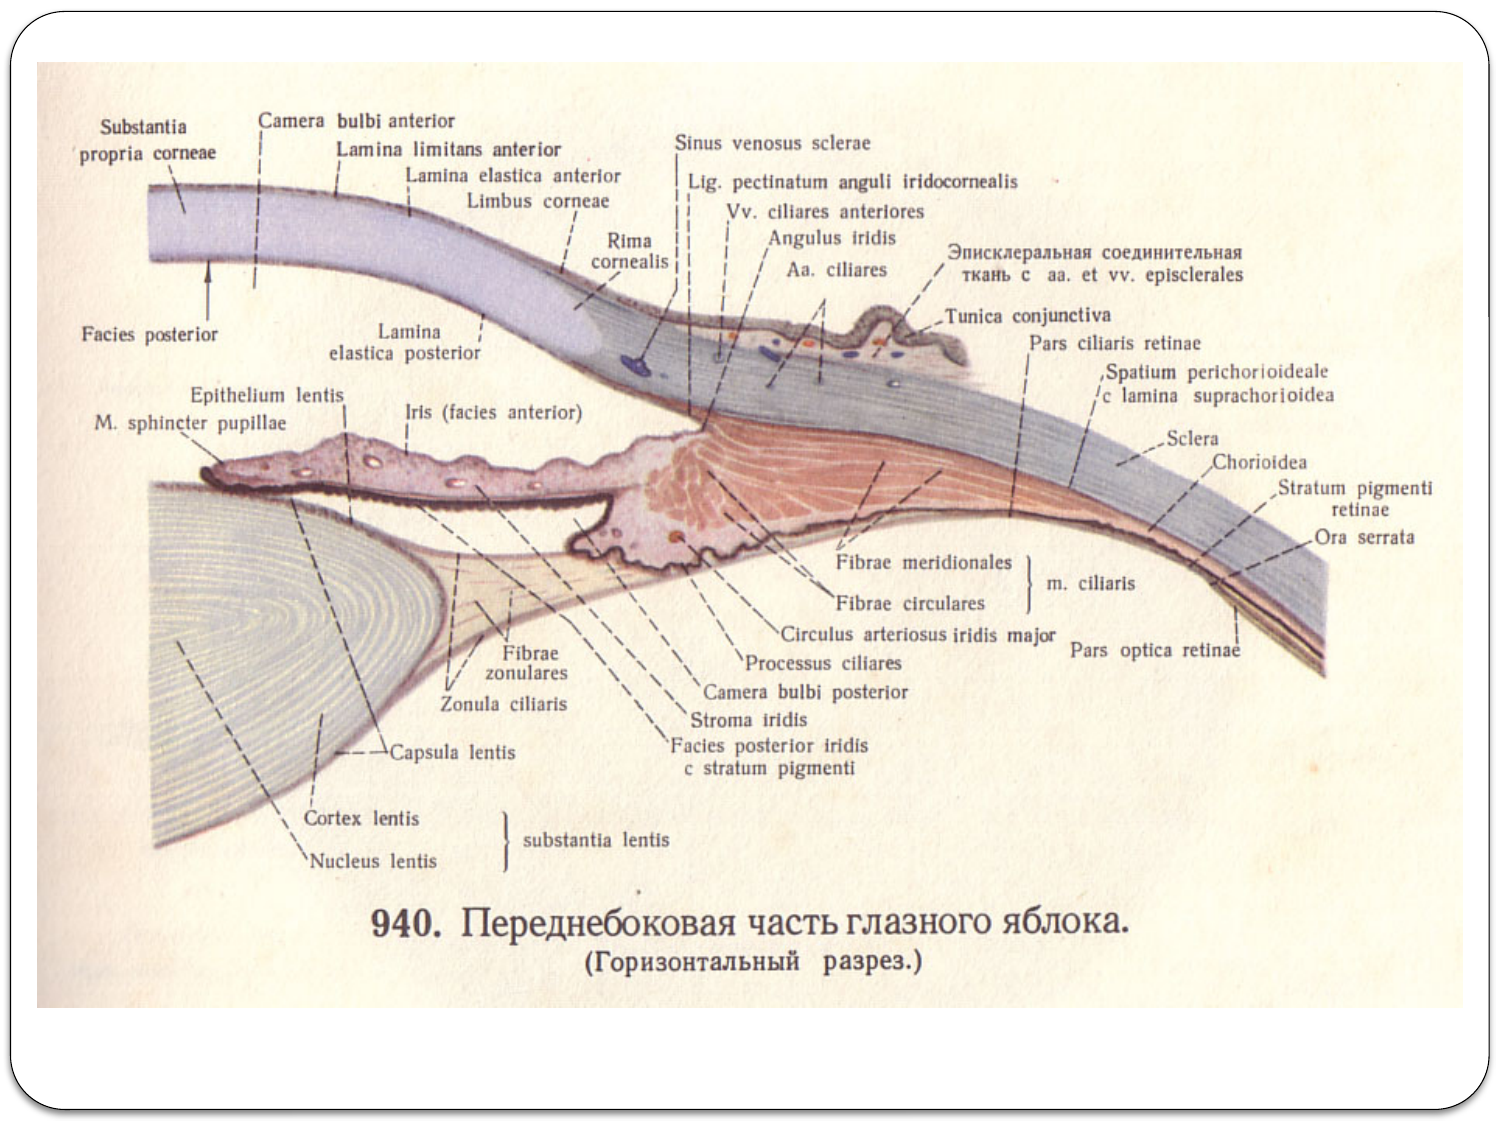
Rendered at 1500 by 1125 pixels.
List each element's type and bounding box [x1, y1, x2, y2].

picture [37, 62, 1463, 1008]
